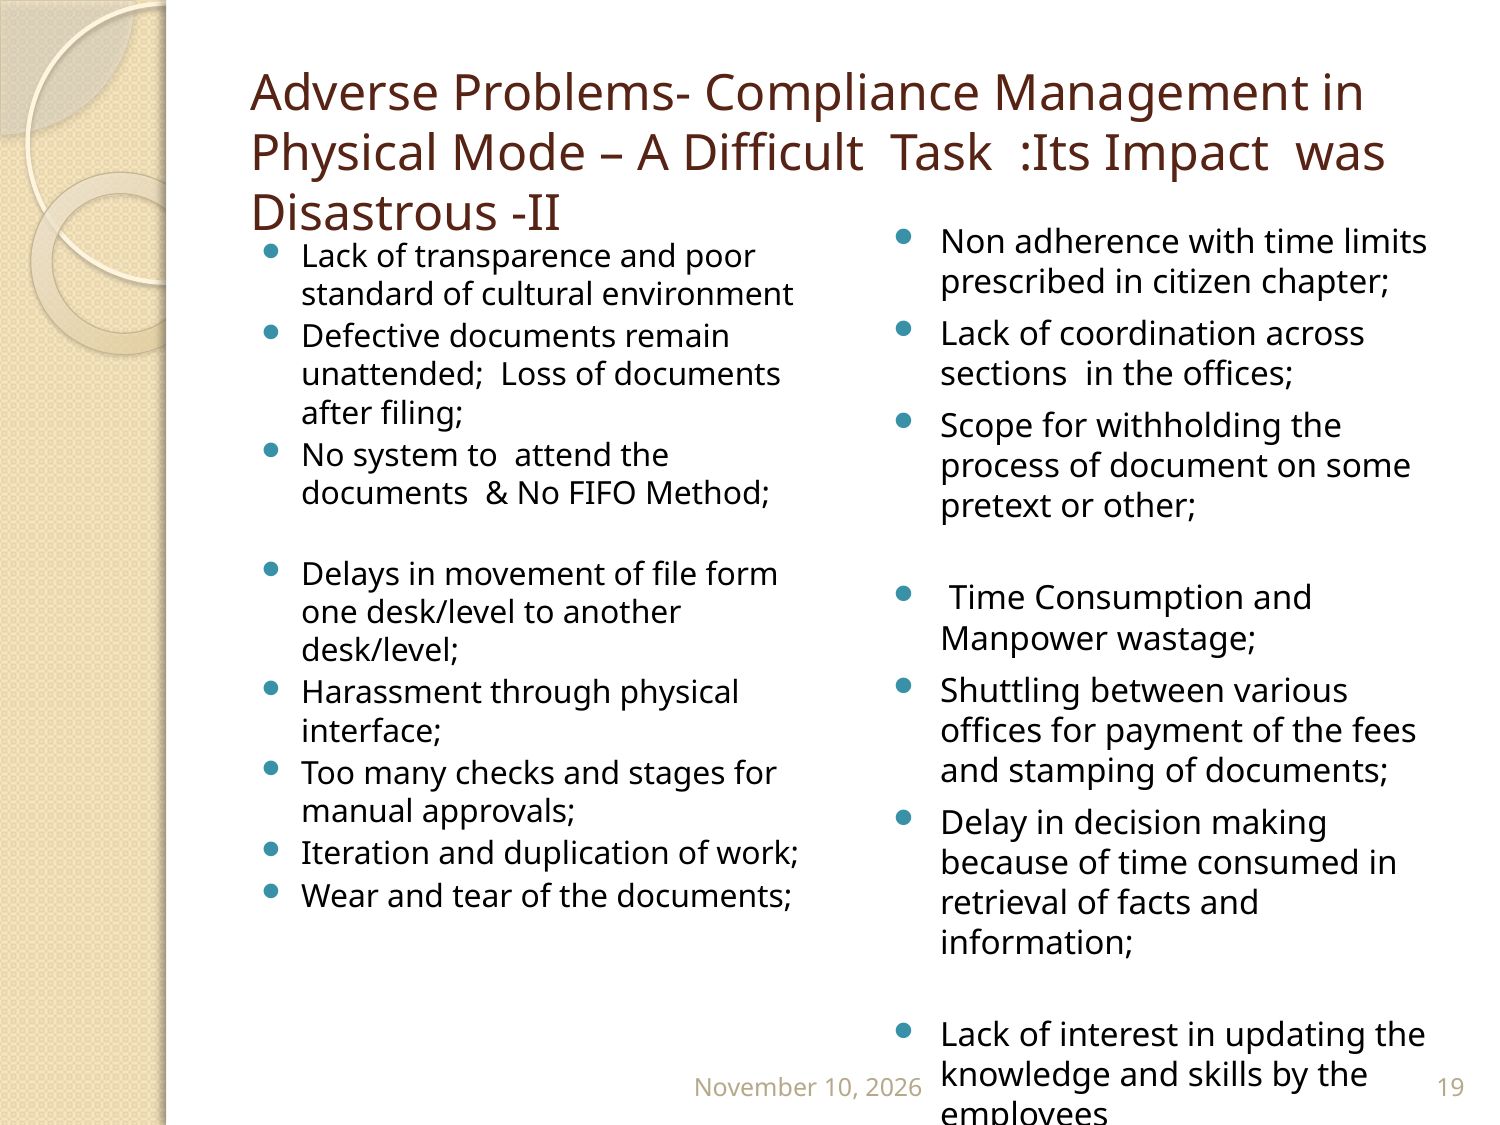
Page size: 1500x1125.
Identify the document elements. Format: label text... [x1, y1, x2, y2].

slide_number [587, 1034, 938, 1113]
list Lack of transparence and poor standard of cultural environment Defective documents remain unattended; Loss of documents after filing; No system to attend the documents & No FIFO Method; Delays in movement of file form one desk/level to another desk/level; Harassment through physical interface; Too many checks and stages for manual approvals; Iteration and duplication of work; Wear and tear of the documents; [235, 200, 836, 1050]
title Adverse Problems- Compliance Management in Physical Mode – A Difficult Task :Its Impact was Disastrous -II [235, 50, 1466, 200]
slide_number 19 [1413, 1034, 1488, 1113]
list Non adherence with time limits prescribed in citizen chapter; Lack of coordination across sections in the offices; Scope for withholding the process of document on some pretext or other; Time Consumption and Manpower wastage; Shuttling between various offices for payment of the fees and stamping of documents; Delay in decision making because of time consumed in retrieval of facts and information; Lack of interest in updating the knowledge and skills by the employees [865, 212, 1466, 1075]
